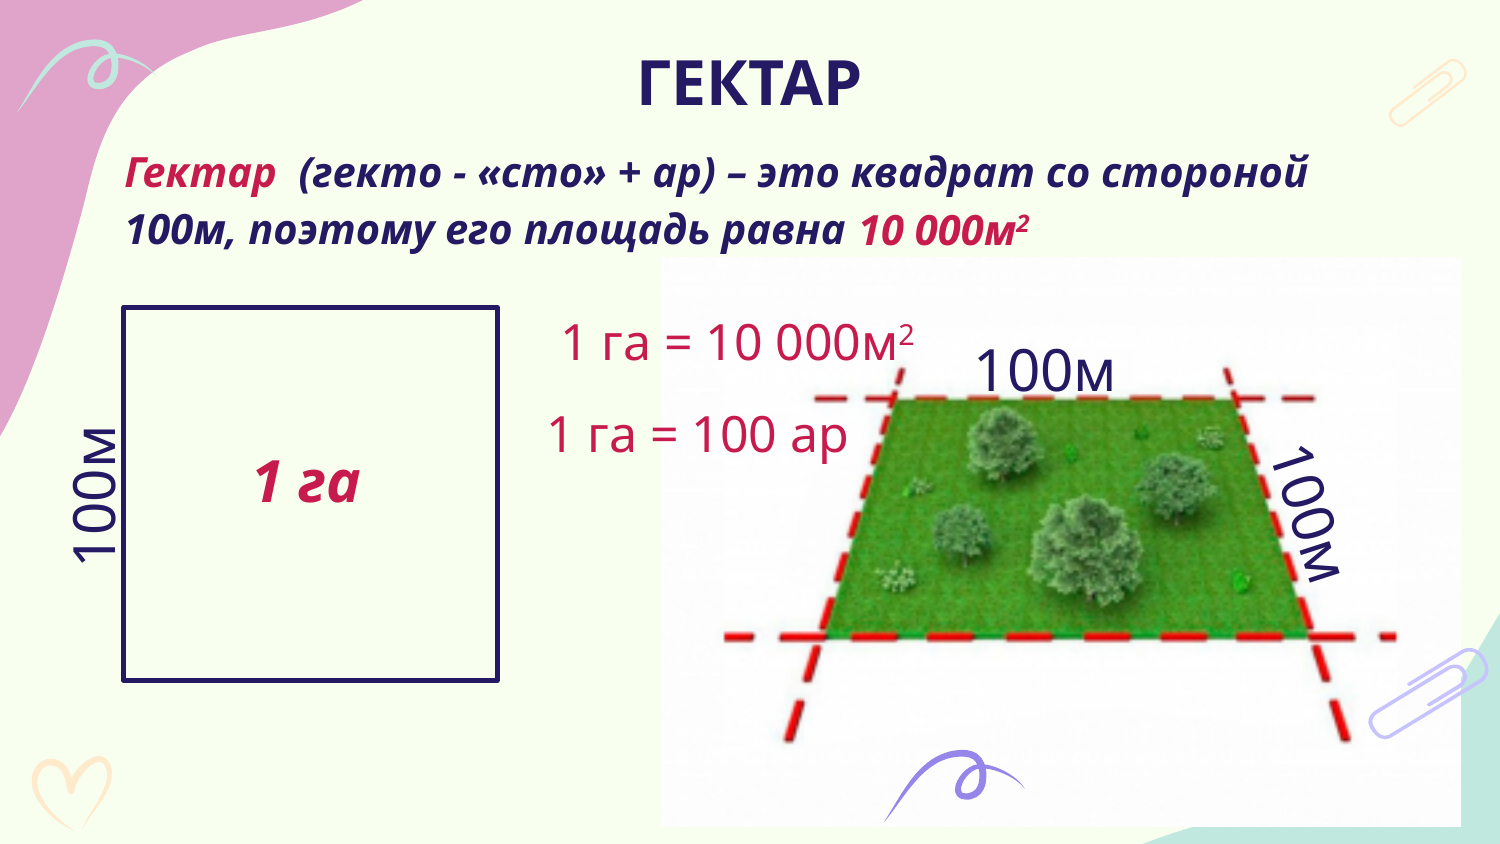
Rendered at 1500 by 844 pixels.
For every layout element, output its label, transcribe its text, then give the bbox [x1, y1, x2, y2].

text_box 1 га [215, 418, 407, 488]
text_box [16, 39, 158, 114]
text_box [1359, 667, 1496, 719]
text_box 100м [31, 358, 124, 605]
text_box 1 га = 100 ар [510, 378, 656, 546]
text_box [1387, 58, 1469, 128]
text_box 1 га = 10 000м2 [524, 286, 656, 378]
text_box [122, 305, 499, 683]
text_box 10 000м2 [822, 180, 1054, 255]
text_box Гектар (гекто - «сто» + ар) – это квадрат со стороной 100м, поэтому его площадь равна [88, 123, 1412, 265]
title ГЕКТАР [88, 28, 1412, 123]
text_box [31, 755, 112, 832]
picture [661, 256, 1461, 827]
